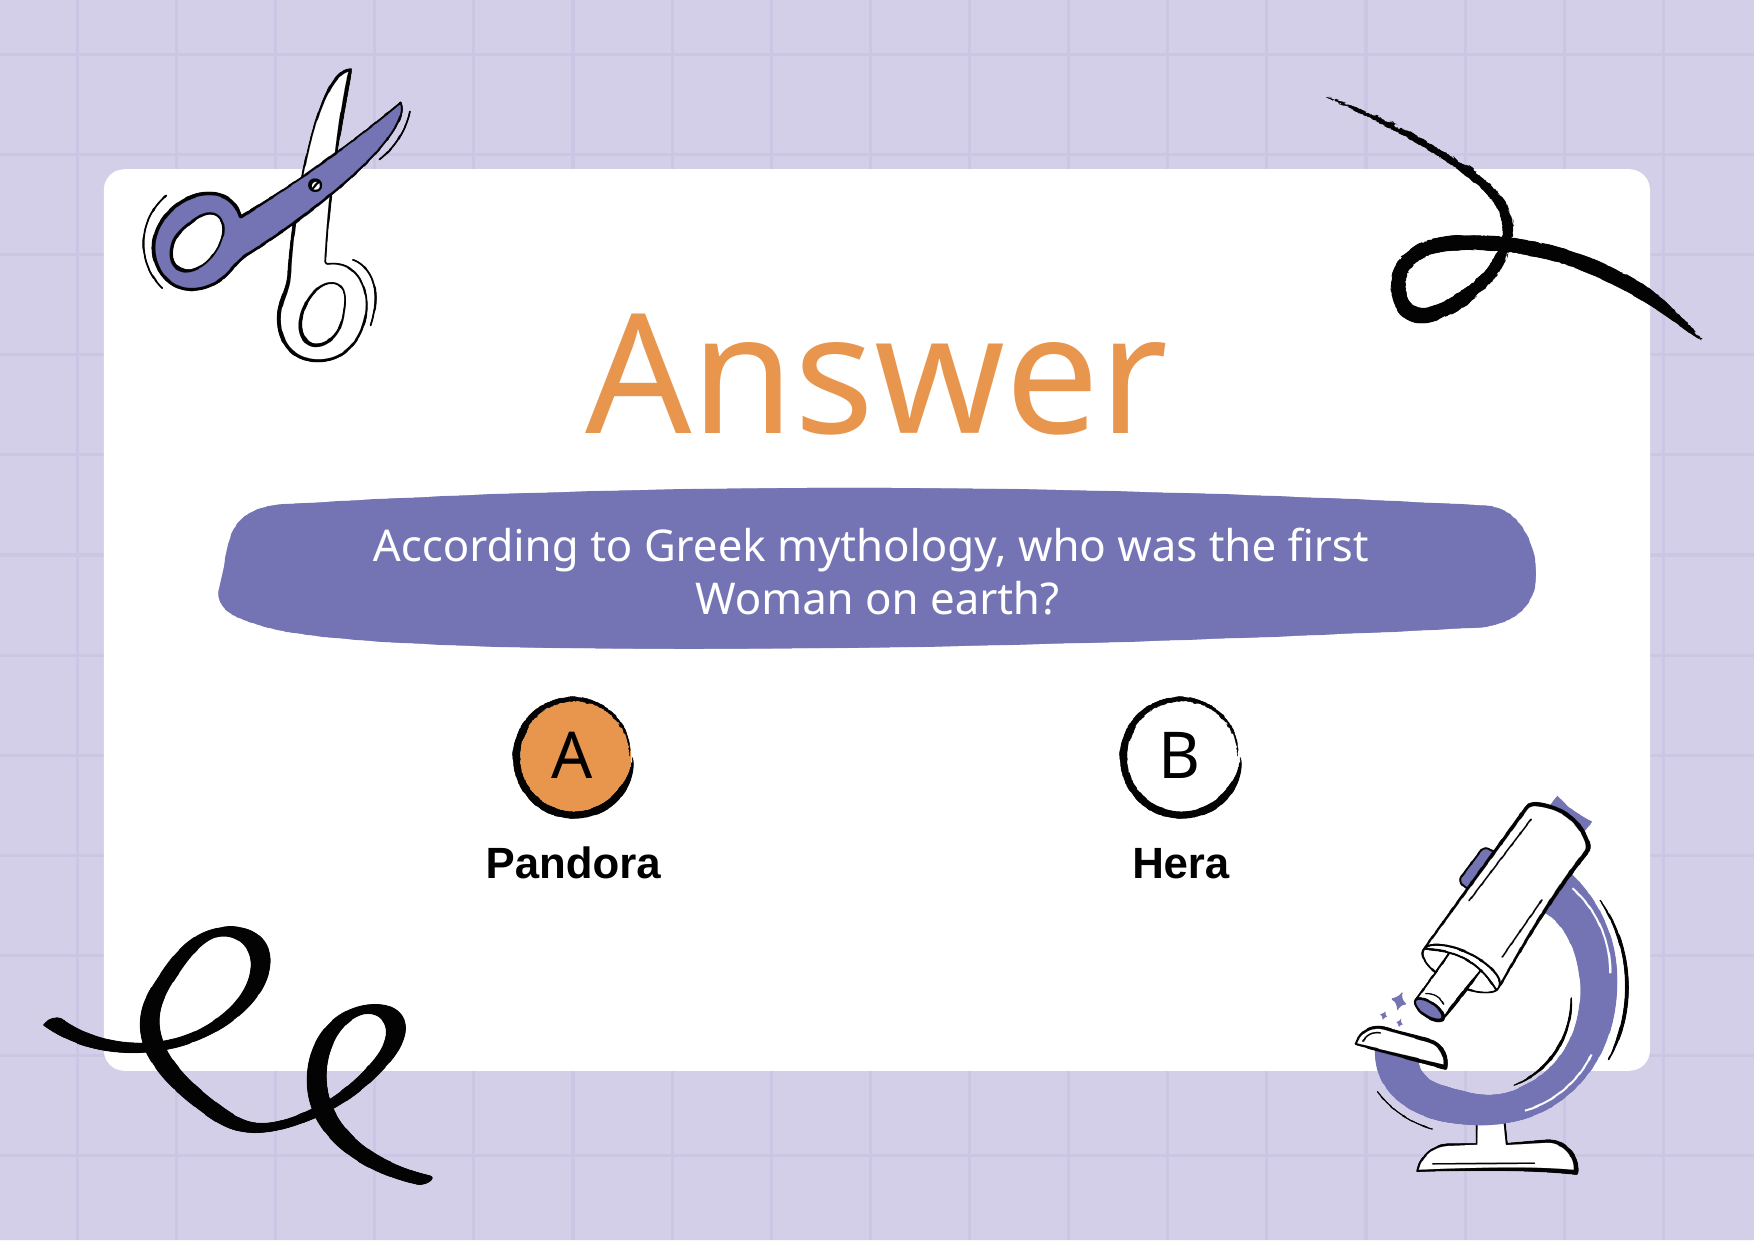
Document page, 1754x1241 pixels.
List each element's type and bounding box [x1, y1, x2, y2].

text_box [0, 0, 1754, 1241]
text_box [43, 66, 1706, 1186]
